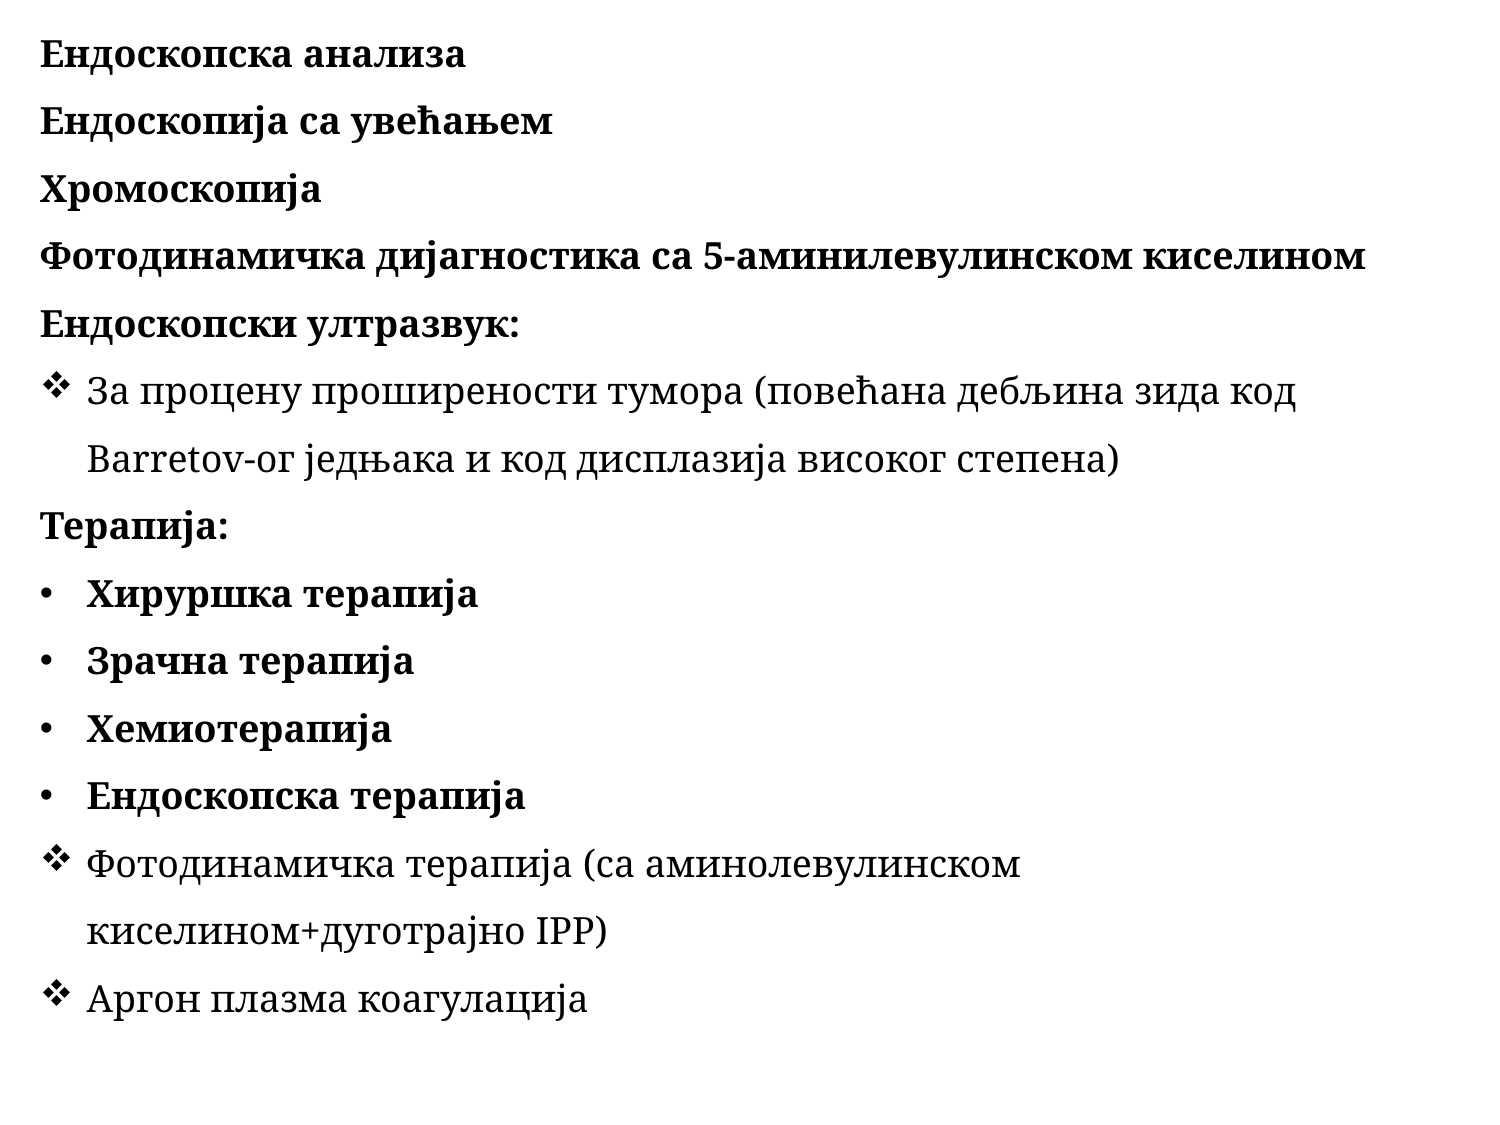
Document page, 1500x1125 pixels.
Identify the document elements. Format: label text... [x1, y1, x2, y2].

text_box Ендоскопска анализа Ендоскопија са увећањем Хромоскопија Фотодинамичка дијагностика са 5-аминилевулинском киселином Ендоскопски ултразвук: За процену проширености тумора (повећана дебљина зида код Barretov-ог једњака и код дисплазија високог степена) Терапија: Хируршка терапија Зрачна терапија Хемиотерапија Ендоскопска терапија Фотодинамичка терапија (са аминолевулинском киселином+дуготрајно IPP) Аргон плазма коагулација [24, 0, 1425, 1028]
